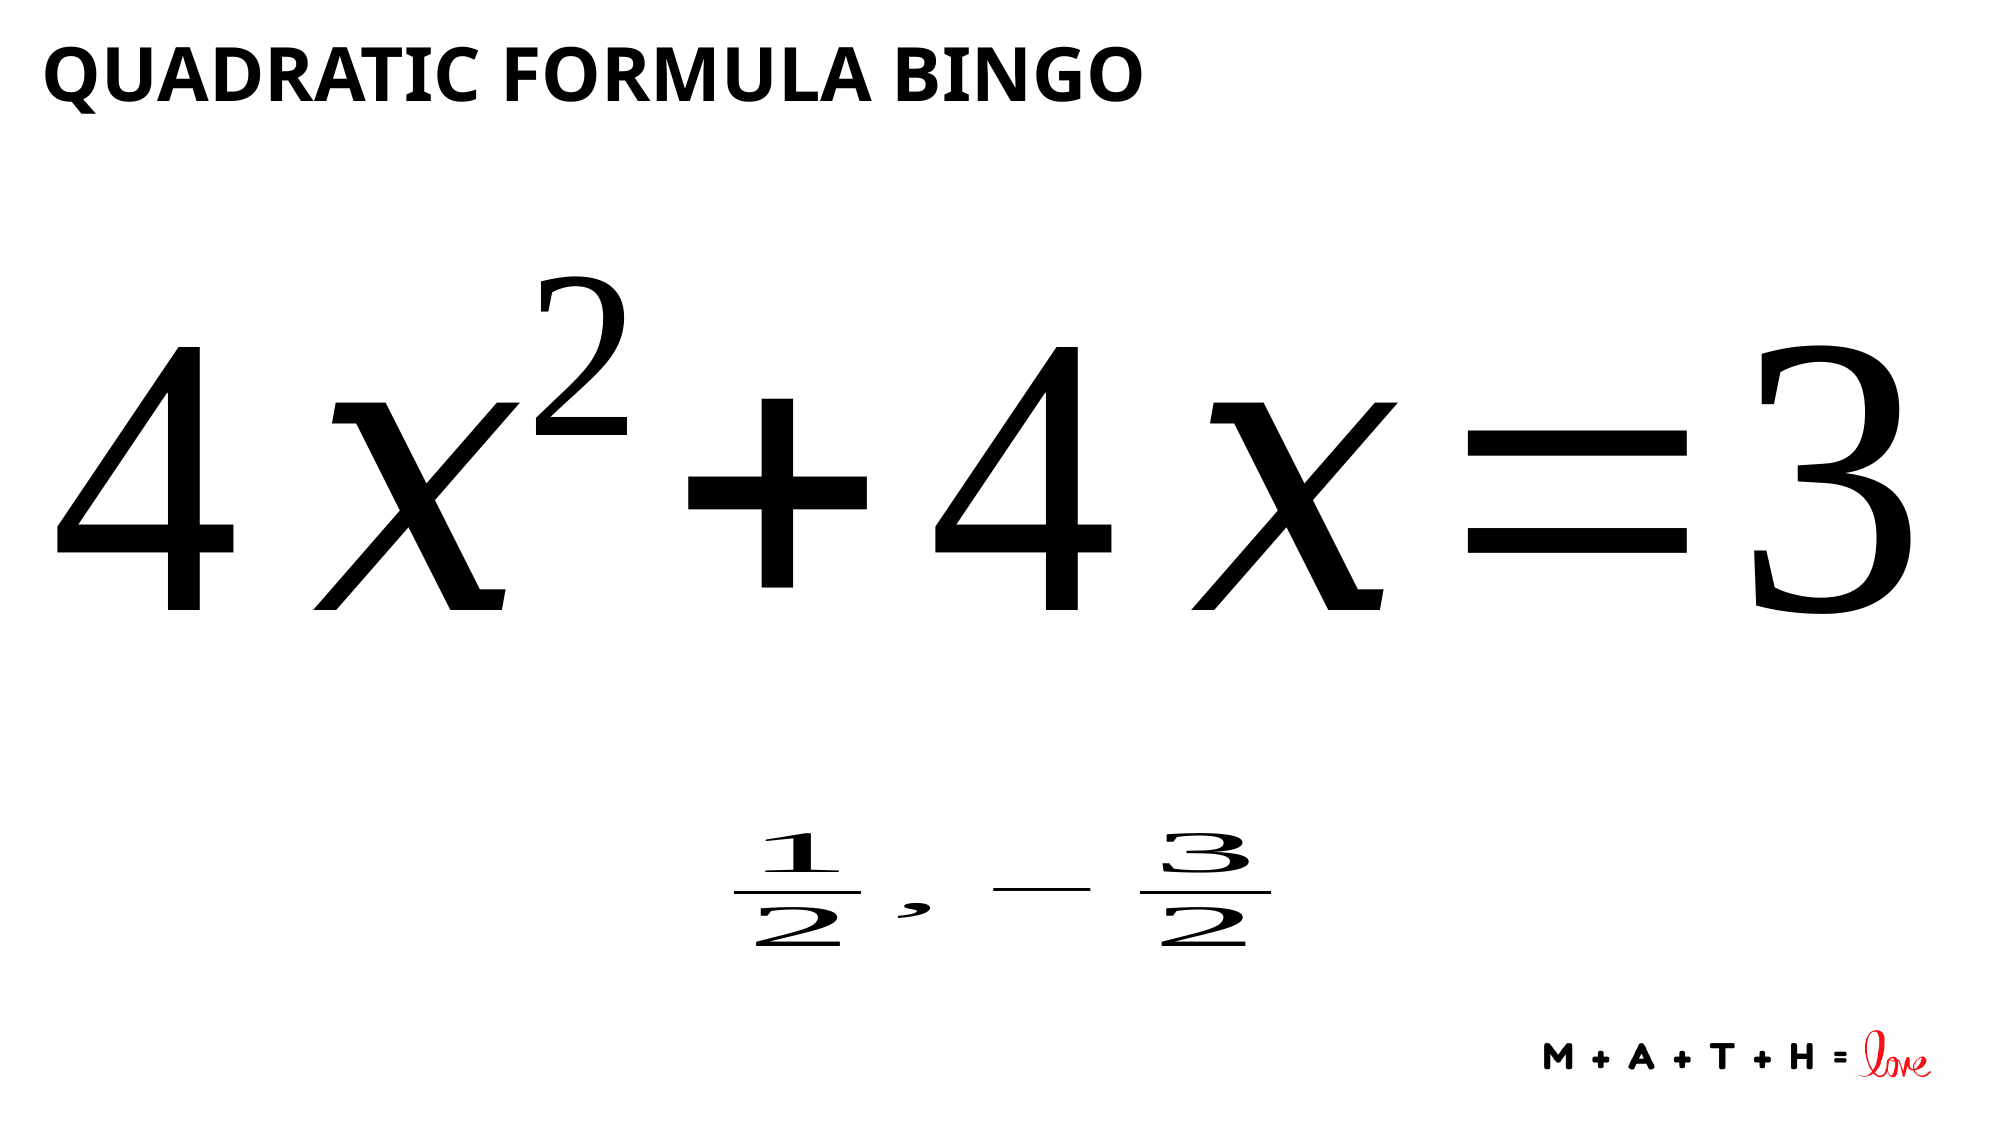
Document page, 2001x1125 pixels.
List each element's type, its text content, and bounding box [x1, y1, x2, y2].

text_box QUADRATIC FORMULA BINGO [27, 18, 1323, 124]
picture [1528, 1026, 1941, 1082]
